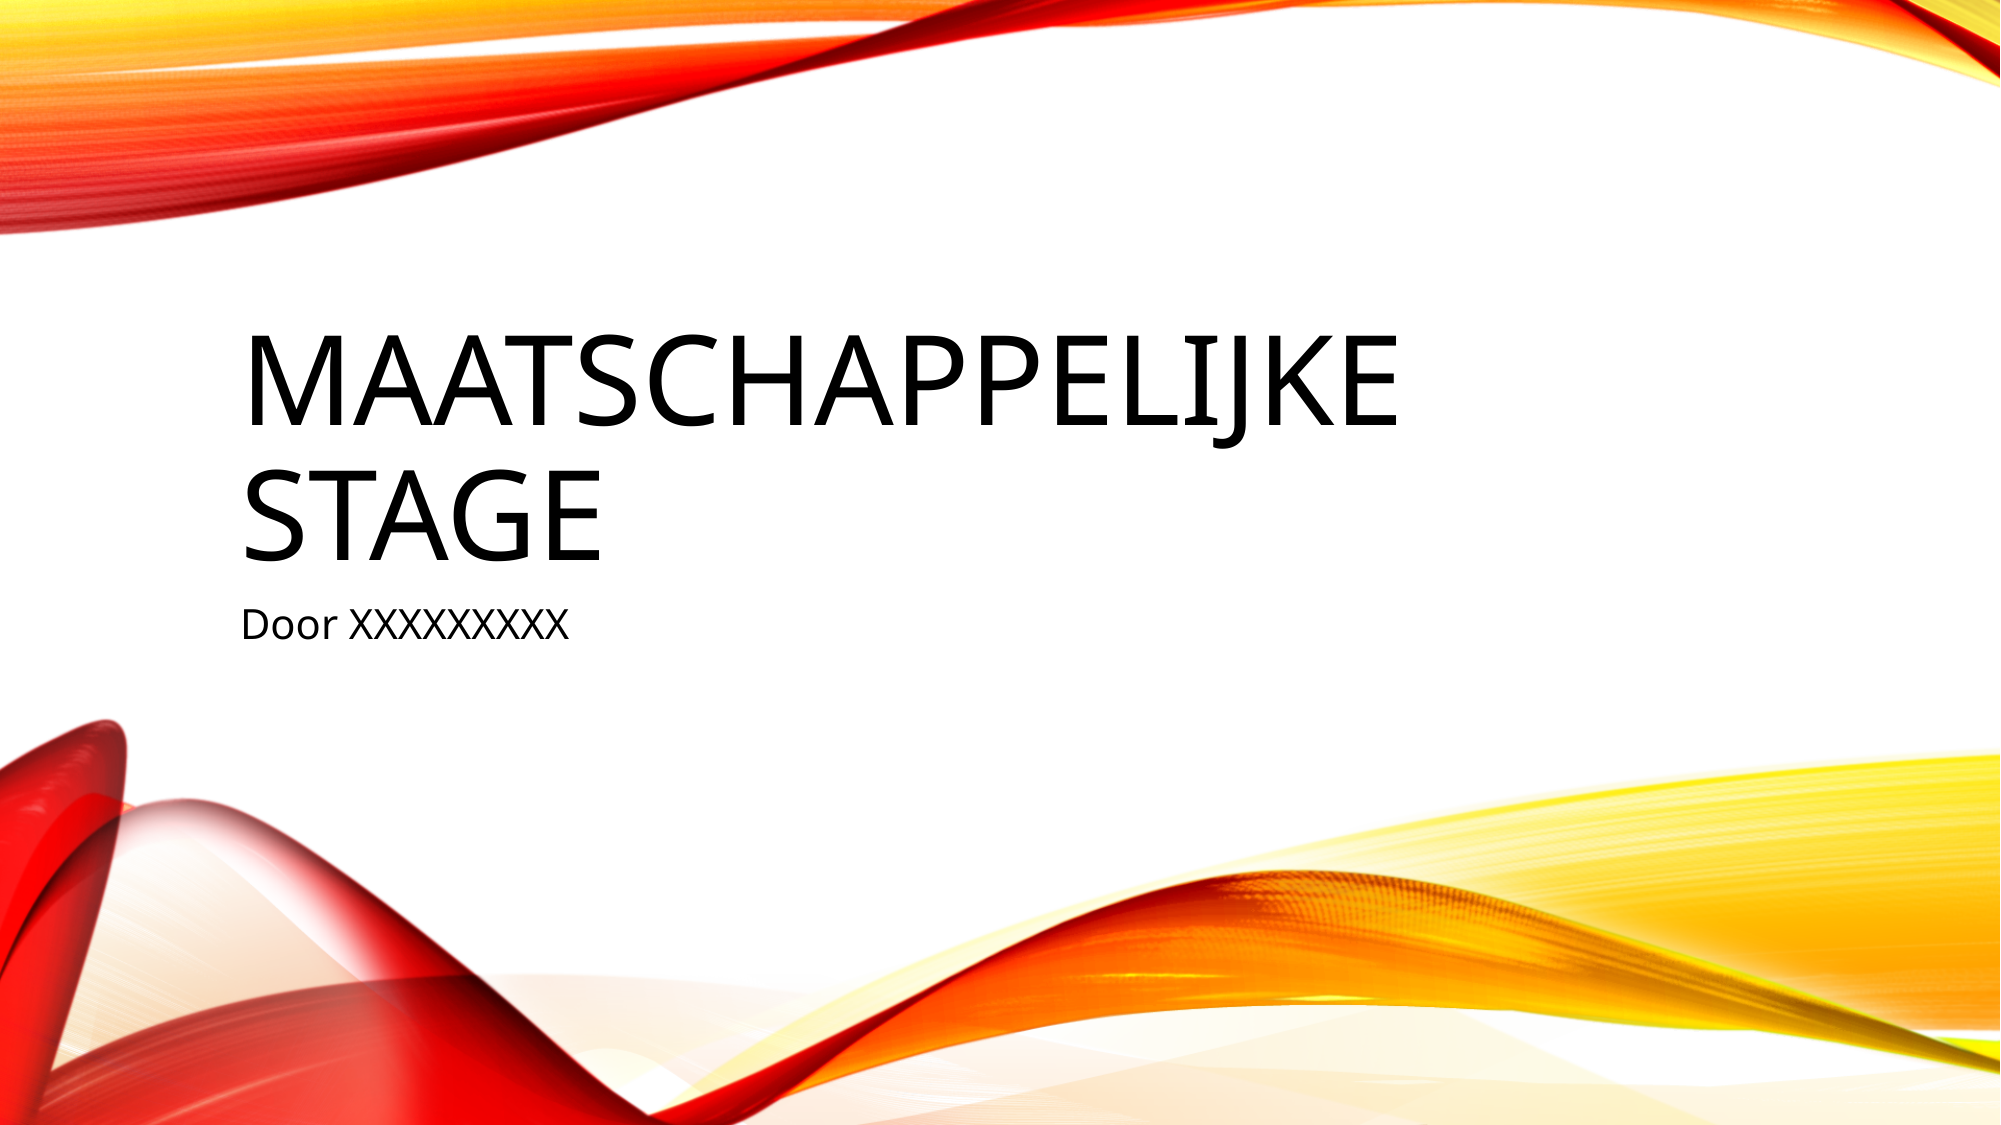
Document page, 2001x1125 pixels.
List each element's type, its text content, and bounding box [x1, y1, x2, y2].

title Maatschappelijke stage [225, 295, 1775, 595]
picture [0, 717, 2000, 1125]
picture [0, 0, 2000, 237]
subtitle Door XXXXXXXXX [225, 595, 1775, 709]
